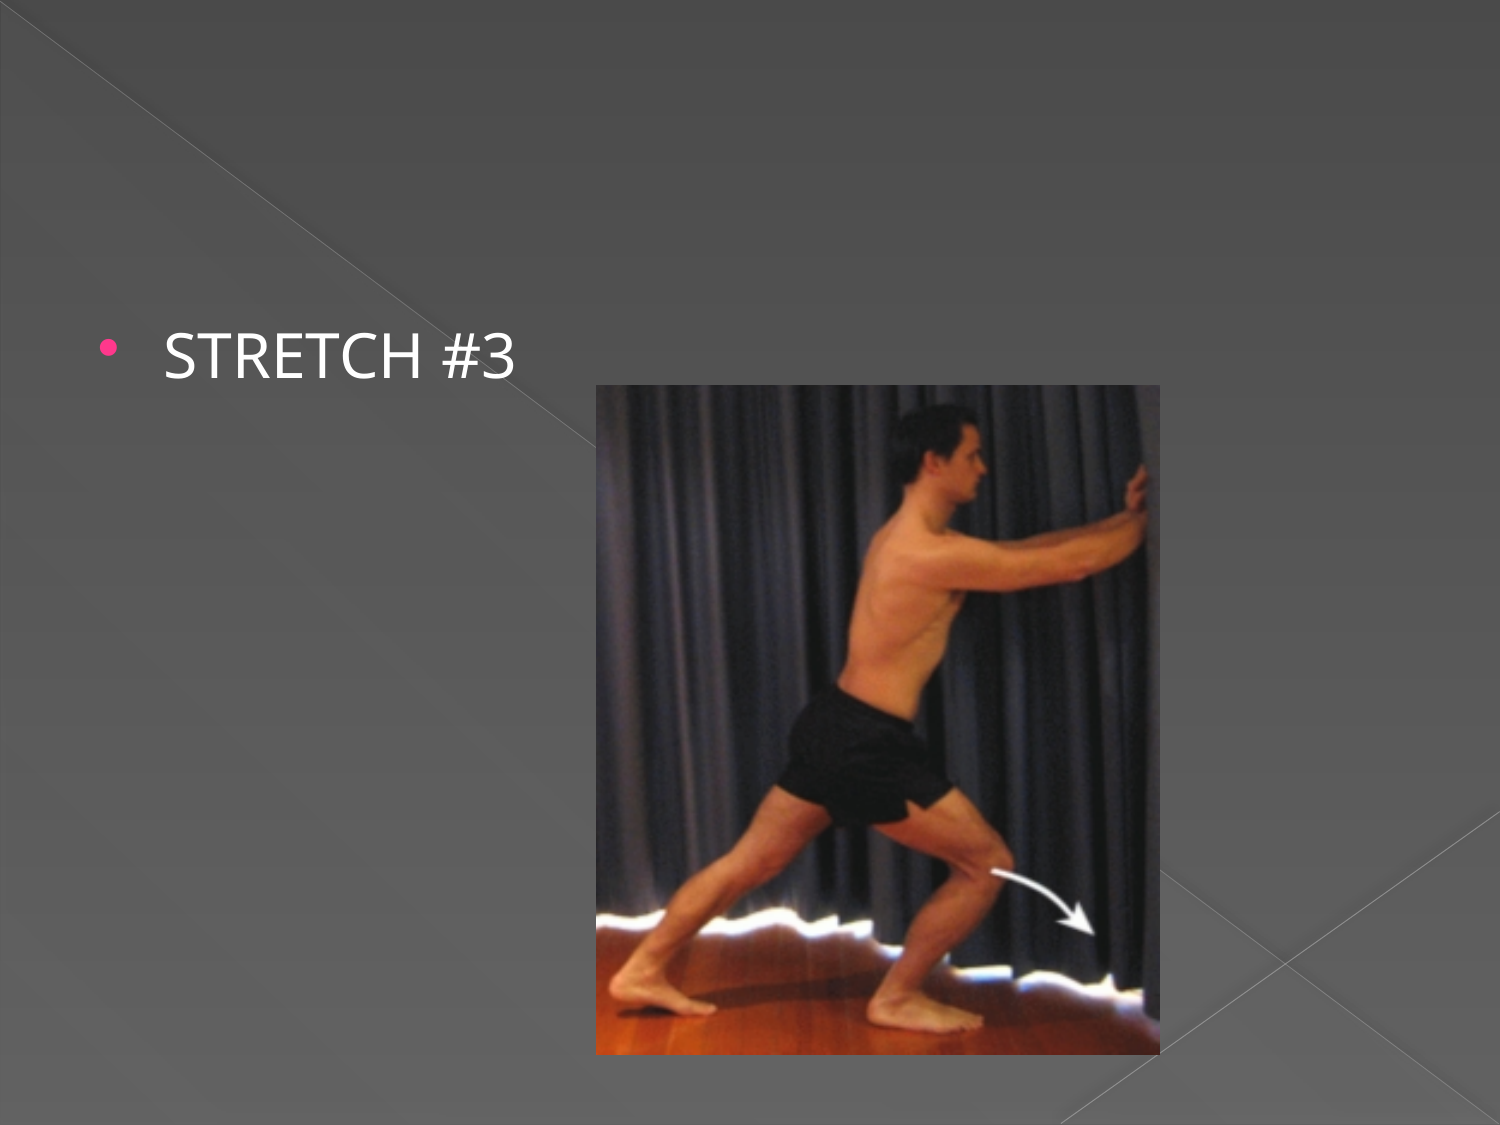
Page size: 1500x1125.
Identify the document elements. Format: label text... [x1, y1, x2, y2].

list STRETCH #3 [75, 308, 1425, 1059]
picture [596, 385, 1161, 1055]
